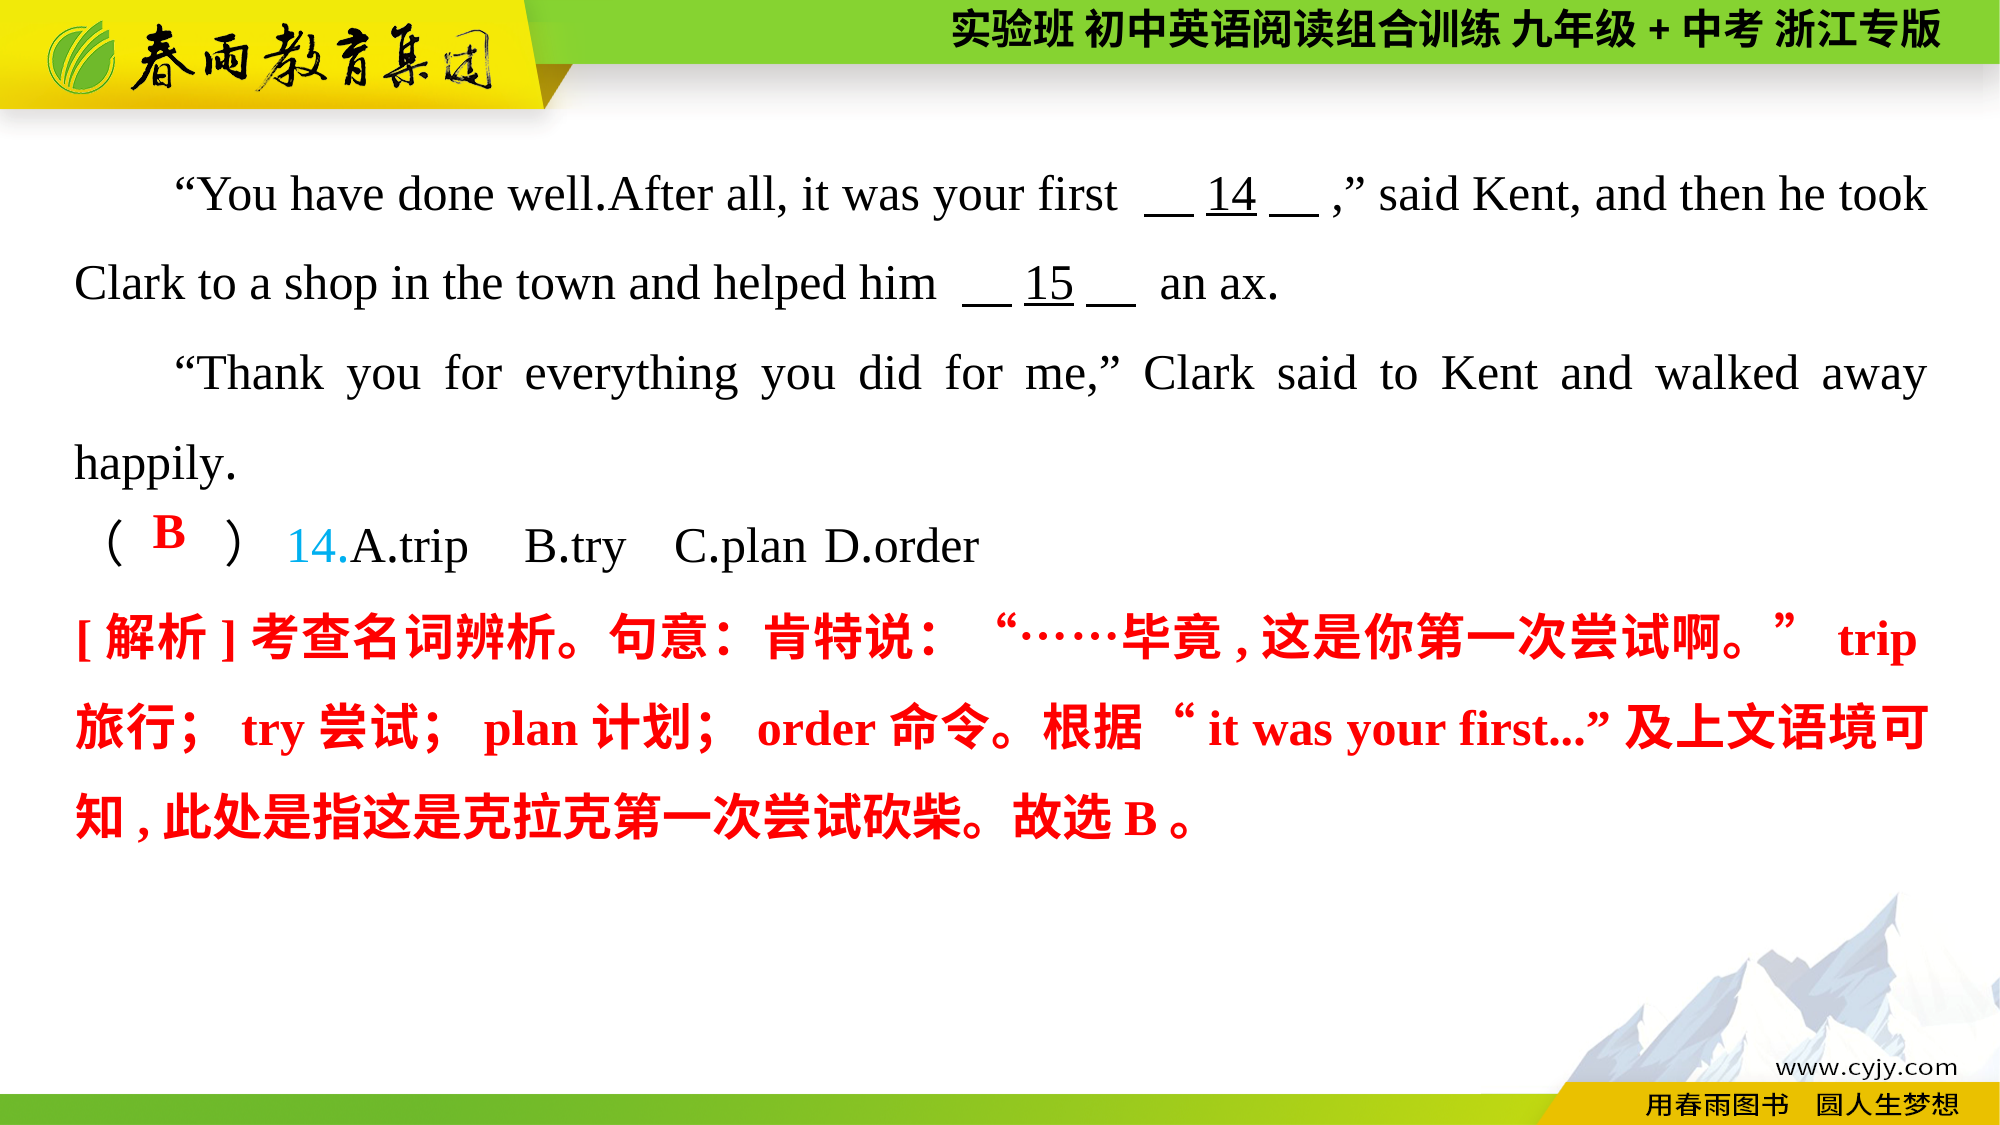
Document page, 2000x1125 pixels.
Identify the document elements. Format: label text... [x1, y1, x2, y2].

text_box （ ）14.A.trip B.try C.plan D.order [59, 475, 1944, 581]
picture [0, 0, 2000, 1125]
text_box [解析]考查名词辨析。句意：肯特说：“……毕竟,这是你第一次尝试啊。”trip旅行；try尝试；plan计划；order命令。根据“it was your first...”及上文语境可知,此处是指这是克拉克第一次尝试砍柴。故选B。 [60, 567, 1945, 853]
list “You have done well.After all, it was your first 14 ,” said Kent, and then he took Clark to a shop in the town and helped him 15 an ax. “Thank you for everything you did for me,” Clark said to Kent and walked away happily. [59, 122, 1944, 475]
text_box B [137, 491, 201, 567]
